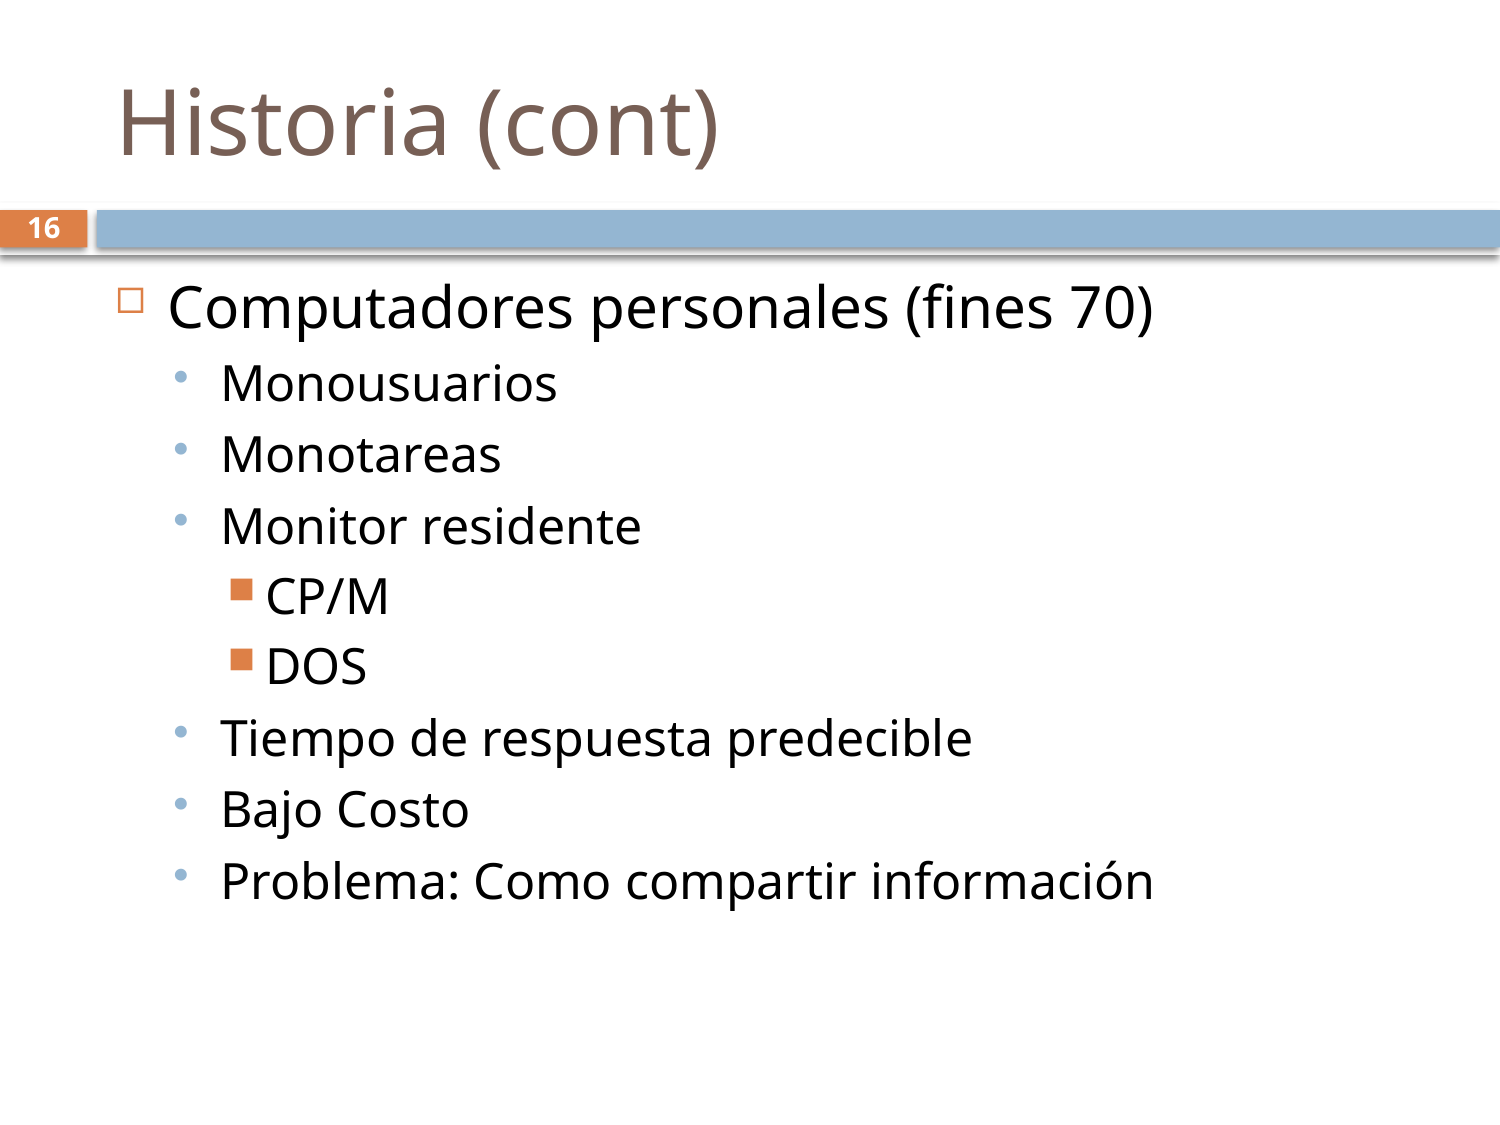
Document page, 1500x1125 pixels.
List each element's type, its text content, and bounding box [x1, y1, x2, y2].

title Historia (cont) [100, 37, 1438, 200]
slide_number 16 [0, 208, 88, 249]
list Computadores personales (fines 70) Monousuarios Monotareas Monitor residente CP/M DOS Tiempo de respuesta predecible Bajo Costo Problema: Como compartir información [100, 262, 1438, 1000]
